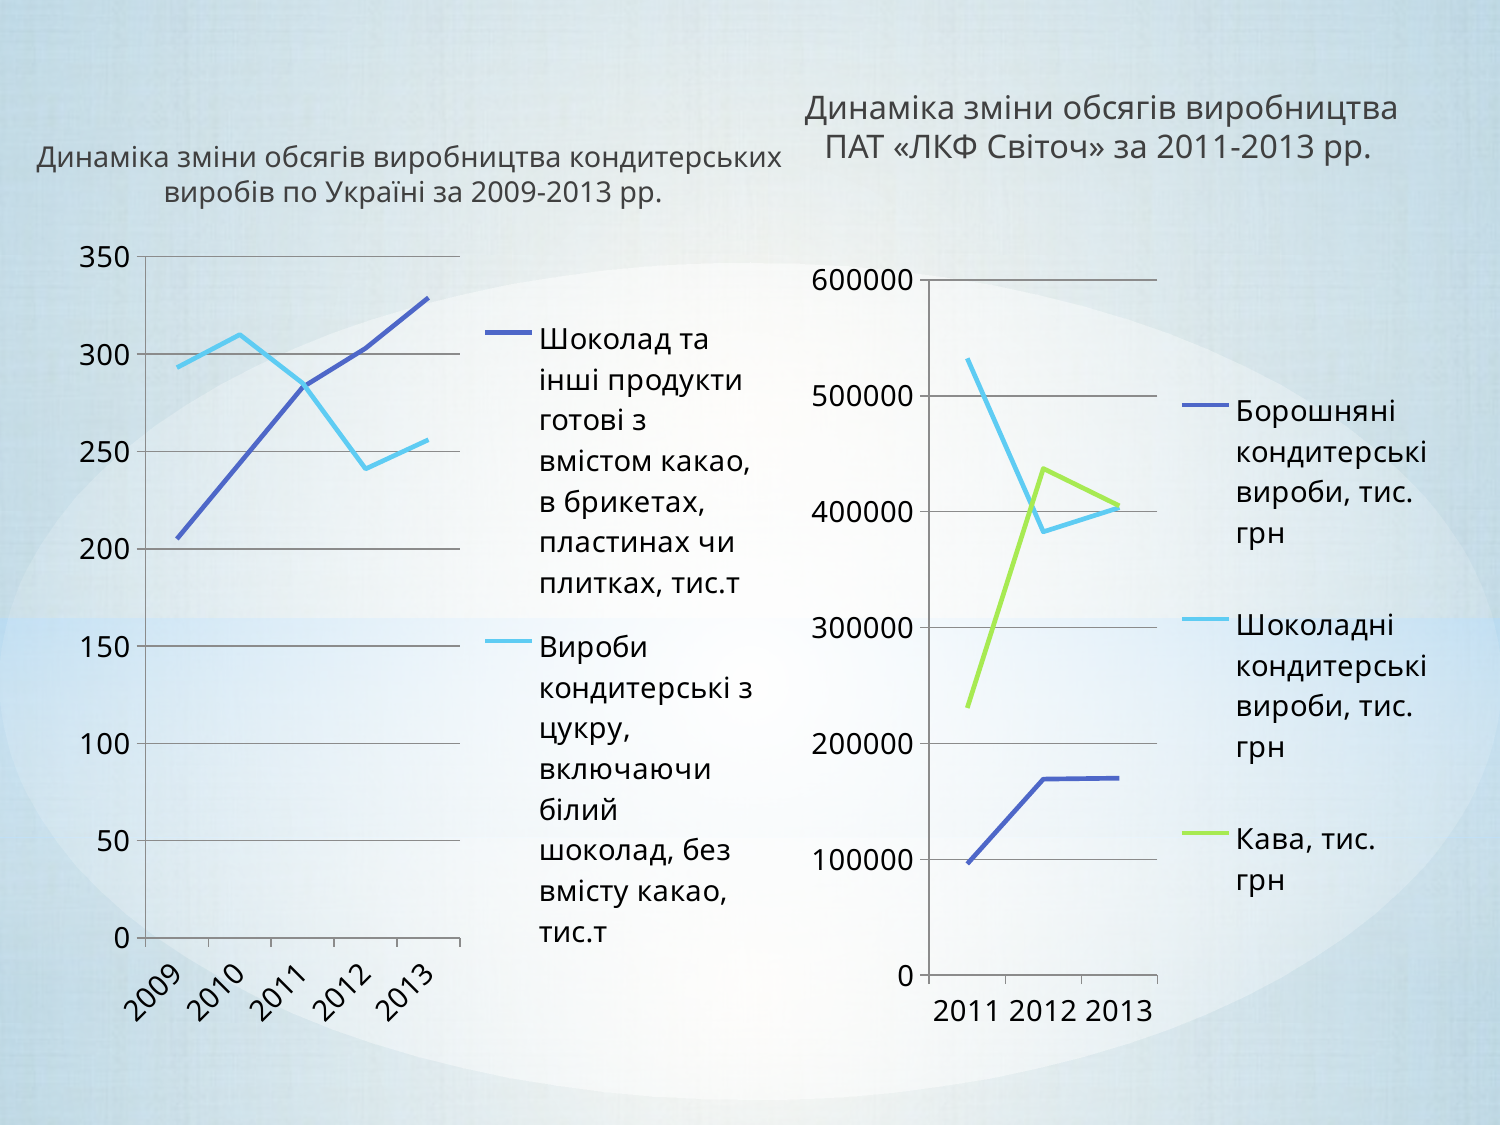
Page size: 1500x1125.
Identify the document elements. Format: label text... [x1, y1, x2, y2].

chart [798, 243, 1449, 1047]
chart [64, 219, 774, 1047]
text_box Динаміка зміни обсягів виробництва ПАТ «ЛКФ Світоч» за 2011-2013 рр. [750, 54, 1447, 173]
title Динаміка зміни обсягів виробництва кондитерських виробів по Україні за 2009-2013 рр. [17, 66, 809, 216]
